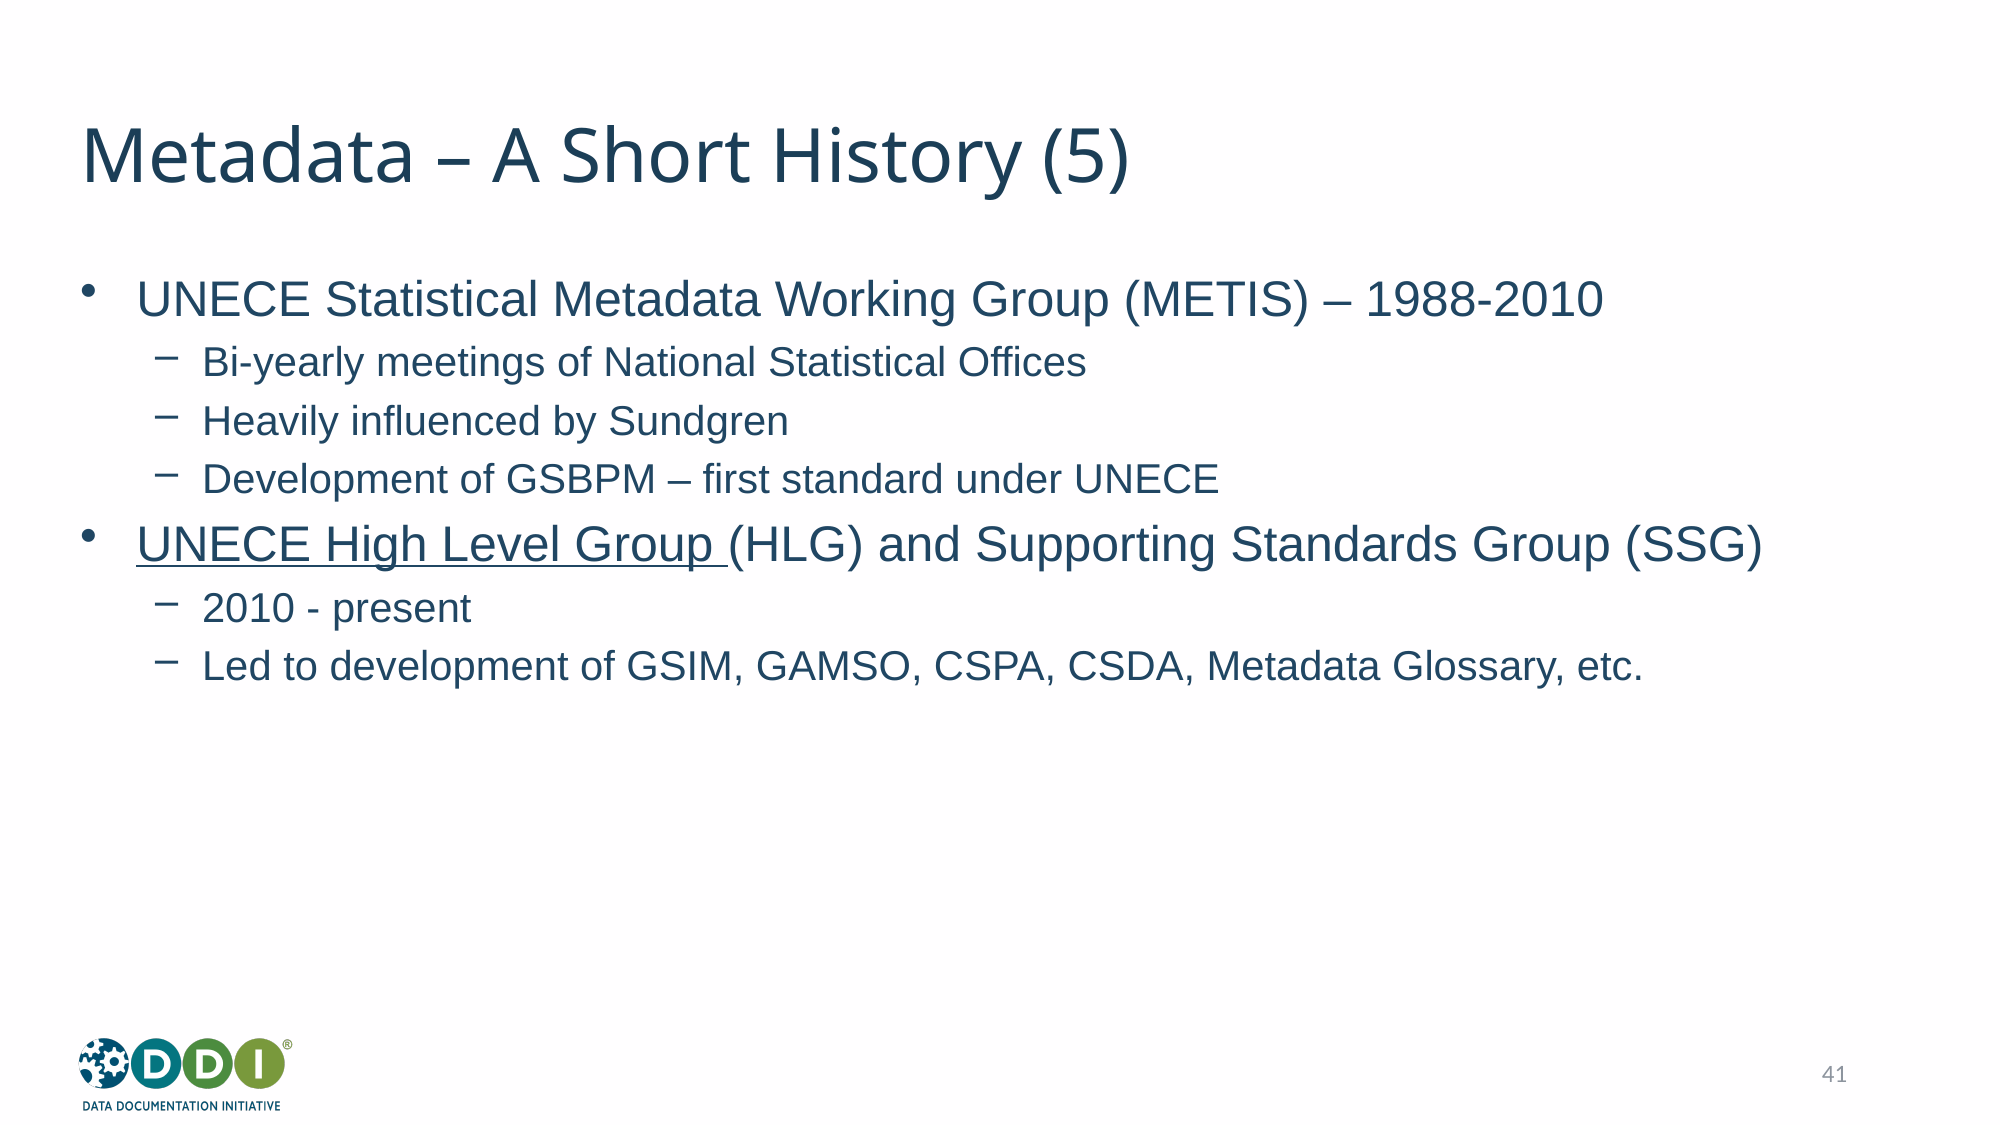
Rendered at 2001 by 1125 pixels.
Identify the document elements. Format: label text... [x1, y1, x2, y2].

title Metadata – A Short History (5) [65, 59, 1916, 247]
list UNECE Statistical Metadata Working Group (METIS) – 1988-2010 Bi-yearly meetings of National Statistical Offices Heavily influenced by Sundgren Development of GSBPM – first standard under UNECE UNECE High Level Group (HLG) and Supporting Standards Group (SSG) 2010 - present Led to development of GSIM, GAMSO, CSPA, CSDA, Metadata Glossary, etc. [65, 259, 1916, 1019]
slide_number 41 [1412, 1042, 1863, 1103]
picture [65, 1032, 305, 1115]
